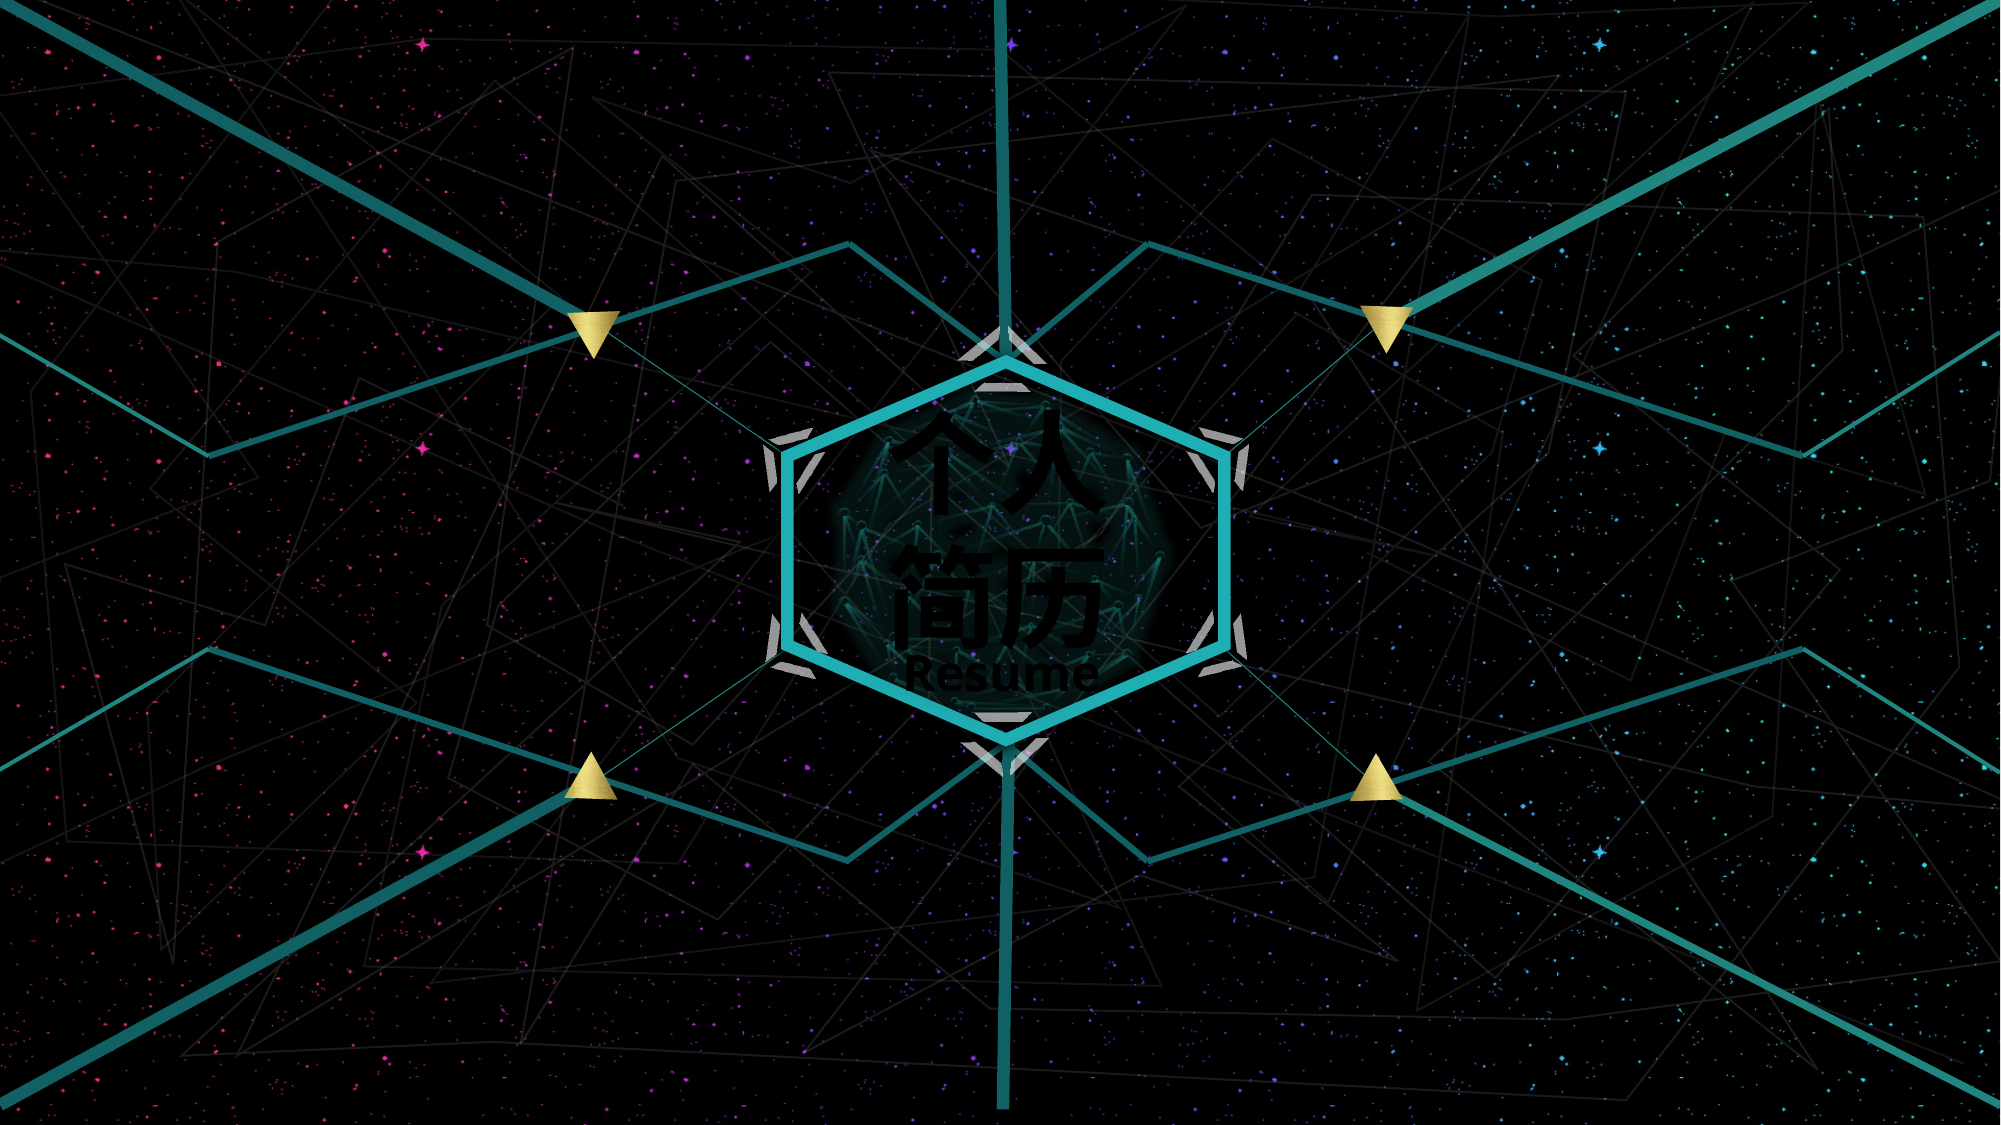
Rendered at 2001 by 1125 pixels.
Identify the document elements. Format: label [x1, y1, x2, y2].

text_box [970, 328, 1026, 401]
text_box [766, 432, 815, 496]
picture [838, 395, 1165, 712]
text_box [0, 457, 838, 648]
text_box [999, 0, 1006, 328]
text_box [768, 610, 817, 673]
text_box [1002, 774, 1009, 1110]
picture [0, 0, 2001, 1125]
text_box [1196, 432, 1245, 495]
text_box [0, 0, 999, 457]
text_box [1006, 0, 2000, 457]
text_box [1165, 457, 2000, 648]
text_box [972, 701, 1028, 774]
text_box [0, 648, 1002, 1105]
text_box [1196, 609, 1244, 672]
text_box [1009, 648, 2000, 1105]
